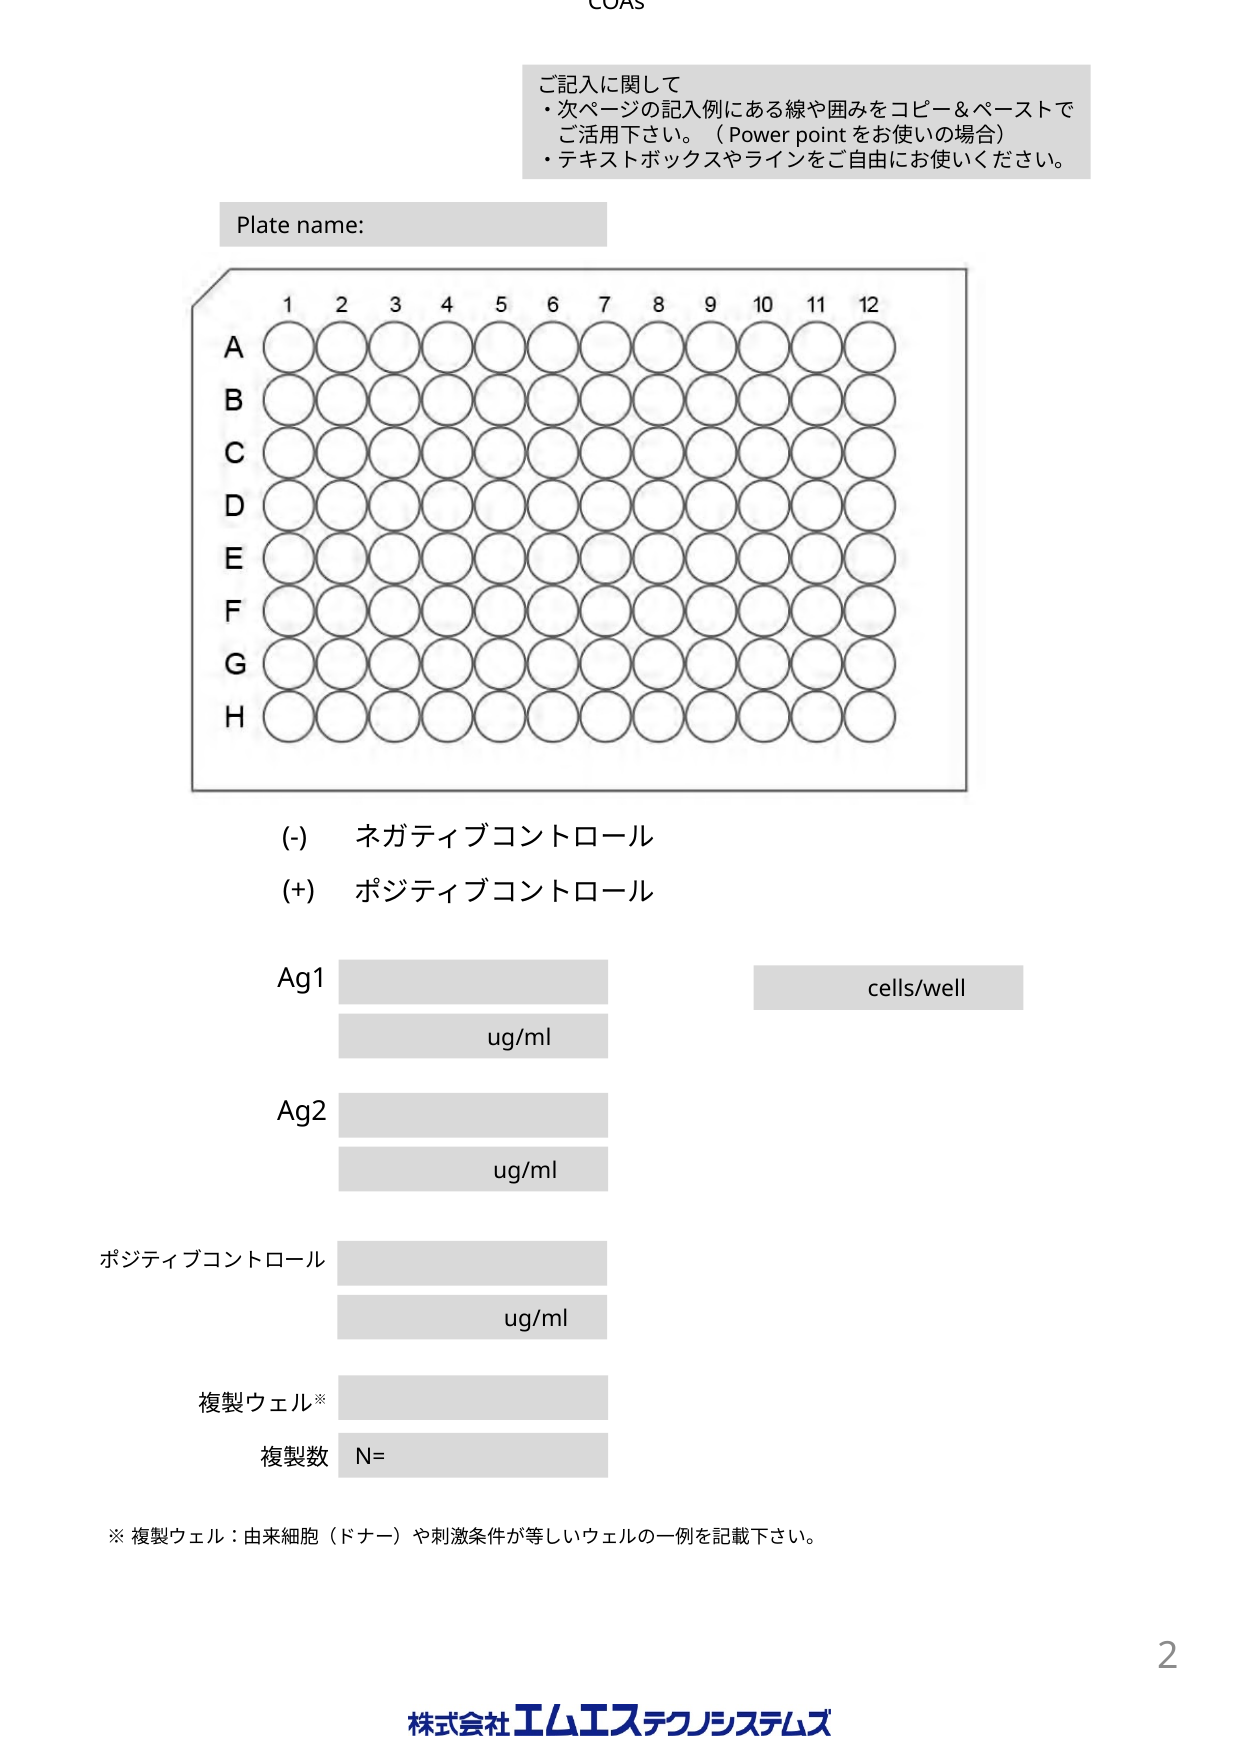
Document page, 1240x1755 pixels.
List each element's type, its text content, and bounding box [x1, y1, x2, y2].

slide_number 2 [893, 1631, 1179, 1677]
text_box [336, 958, 610, 1006]
text_box 複製数 [246, 1435, 336, 1478]
text_box 複製ウェル※ [183, 1380, 342, 1424]
picture [182, 251, 986, 806]
picture [408, 1704, 831, 1736]
text_box (+) [267, 864, 330, 913]
text_box (-) [267, 813, 323, 860]
text_box ug/ml [336, 1145, 610, 1194]
text_box Plate name: [218, 200, 609, 249]
text_box ※複製ウェル：由来細胞（ドナー）や刺激条件が等しいウェルの一例を記載下さい。 [93, 1517, 840, 1555]
text_box ug/ml [335, 1293, 609, 1342]
text_box ご記入に関して ・次ページの記入例にある線や囲みをコピー＆ペーストで ご活用下さい。（Power pointをお使いの場合） ・テキストボックスやラインをご自由にお使いください。 [522, 64, 1091, 180]
text_box [336, 1091, 610, 1140]
text_box ポジティブコントロール [339, 866, 670, 915]
text_box Ag2 [262, 1085, 343, 1134]
text_box N= [336, 1431, 610, 1480]
text_box [336, 1373, 610, 1422]
text_box COAs [573, 0, 667, 22]
text_box ネガティブコントロール [339, 813, 670, 860]
text_box Ag1 [262, 952, 343, 1001]
text_box [335, 1239, 609, 1288]
text_box ug/ml [336, 1012, 610, 1060]
text_box ポジティブコントロール [84, 1239, 335, 1280]
text_box cells/well [752, 963, 1025, 1012]
